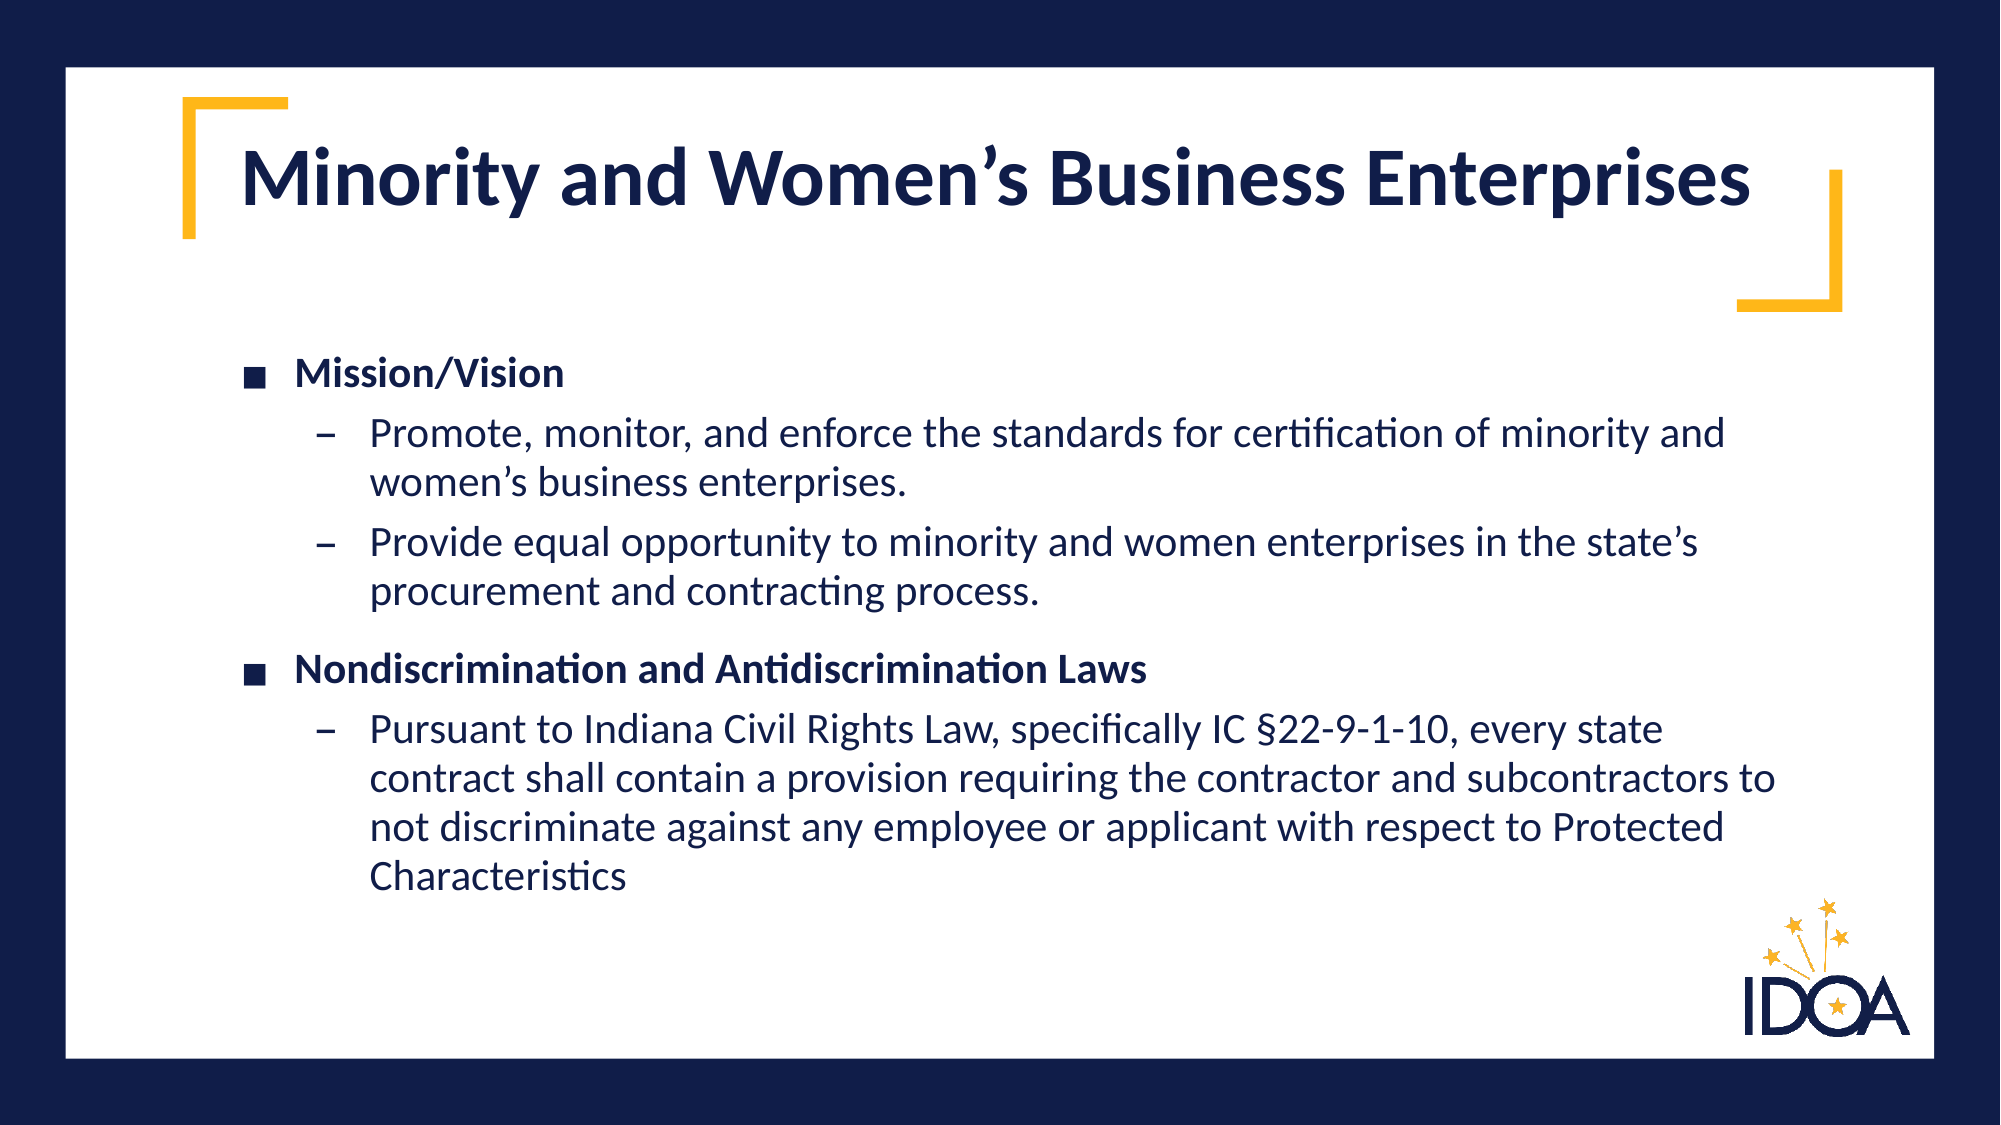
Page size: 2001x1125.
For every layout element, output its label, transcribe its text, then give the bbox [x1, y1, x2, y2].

title Minority and Women’s Business Enterprises [225, 126, 1800, 263]
picture [1702, 857, 1959, 1114]
list Mission/Vision Promote, monitor, and enforce the standards for certification of minority and women’s business enterprises. Provide equal opportunity to minority and women enterprises in the state’s procurement and contracting process. Nondiscrimination and Antidiscrimination Laws Pursuant to Indiana Civil Rights Law, specifically IC §22-9-1-10, every state contract shall contain a provision requiring the contractor and subcontractors to not discriminate against any employee or applicant with respect to Protected Characteristics [225, 331, 1800, 910]
